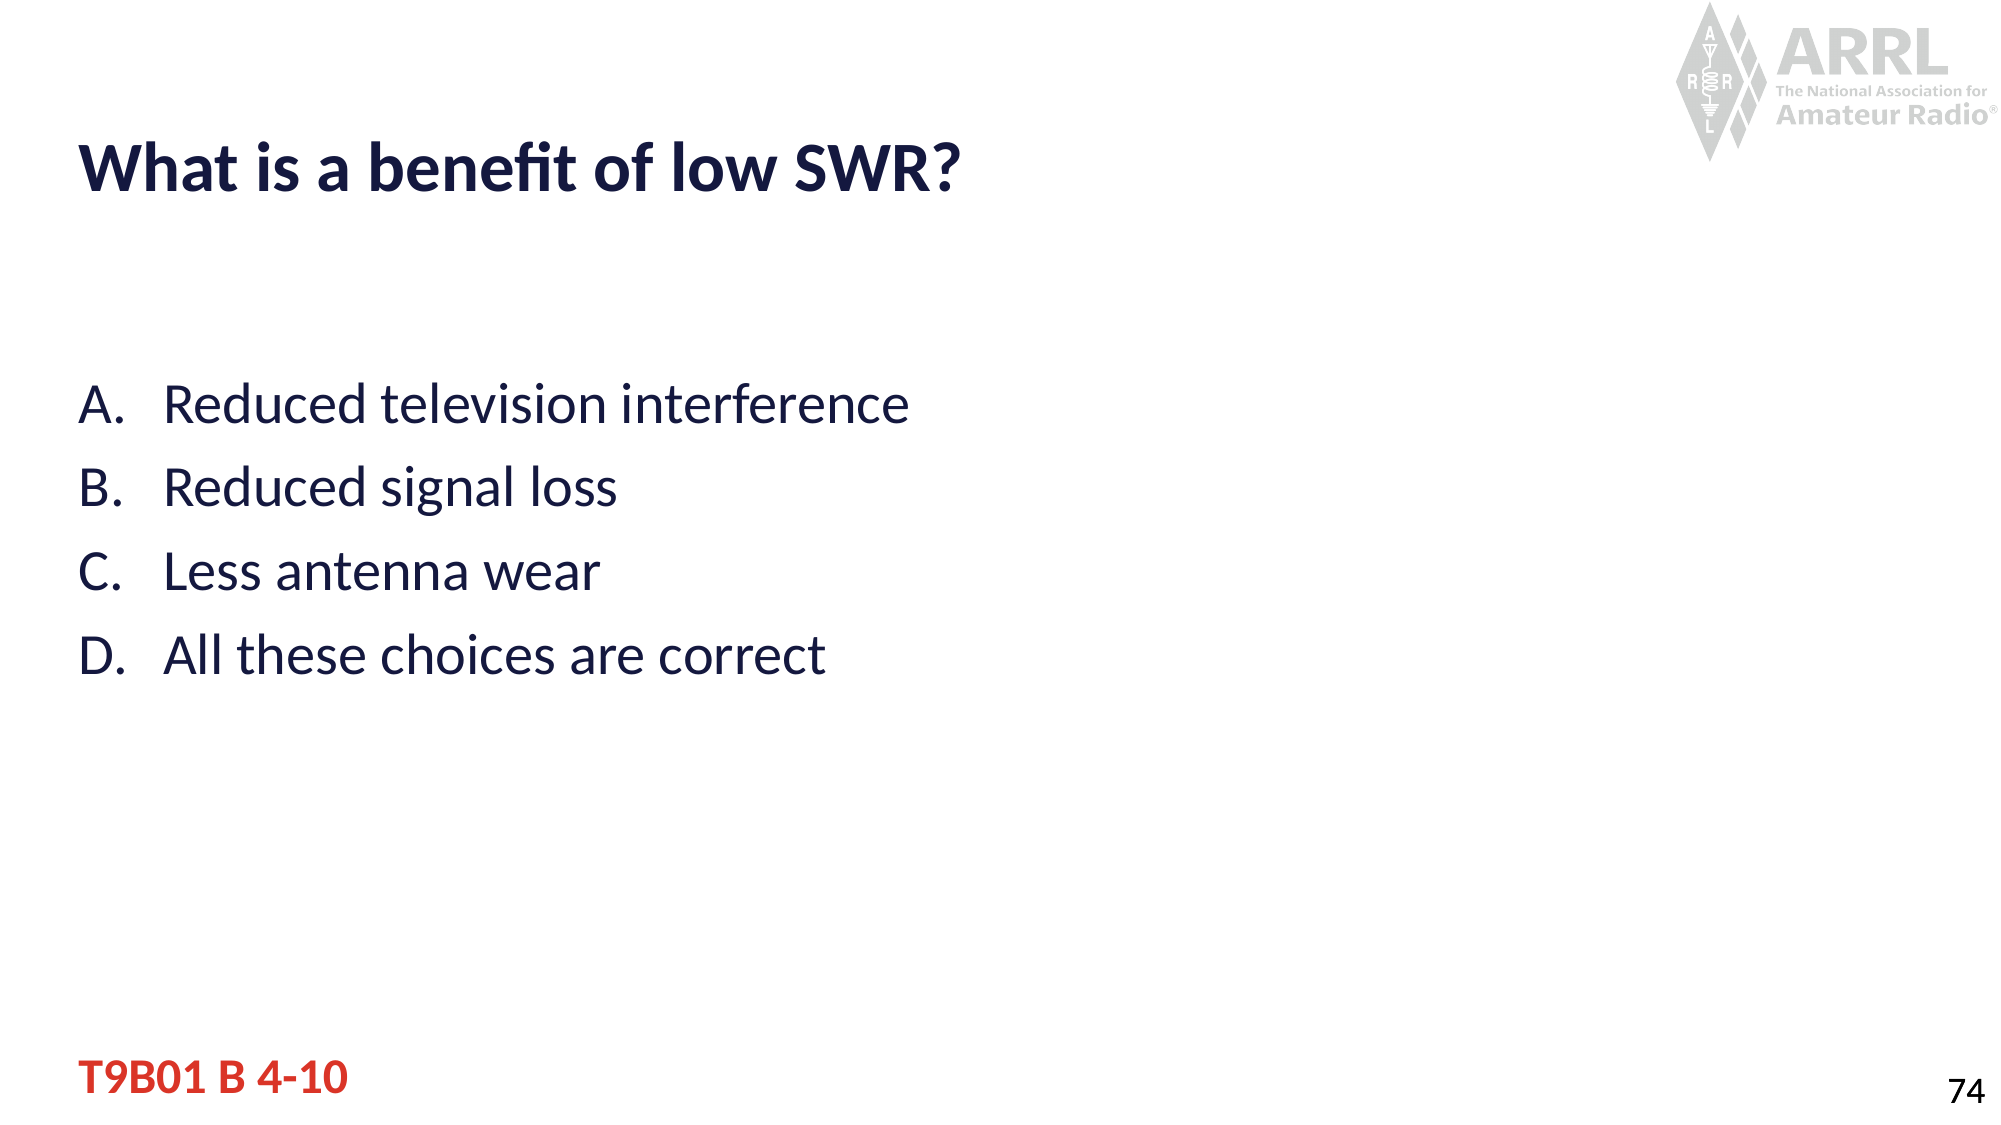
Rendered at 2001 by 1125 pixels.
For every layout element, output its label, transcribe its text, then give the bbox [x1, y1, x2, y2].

list Reduced television interference Reduced signal loss Less antenna wear All these choices are correct [63, 365, 1863, 989]
text_box T9B01 B 4-10 [63, 1036, 921, 1112]
title What is a benefit of low SWR? [63, 59, 1863, 278]
picture [1674, 0, 2000, 164]
